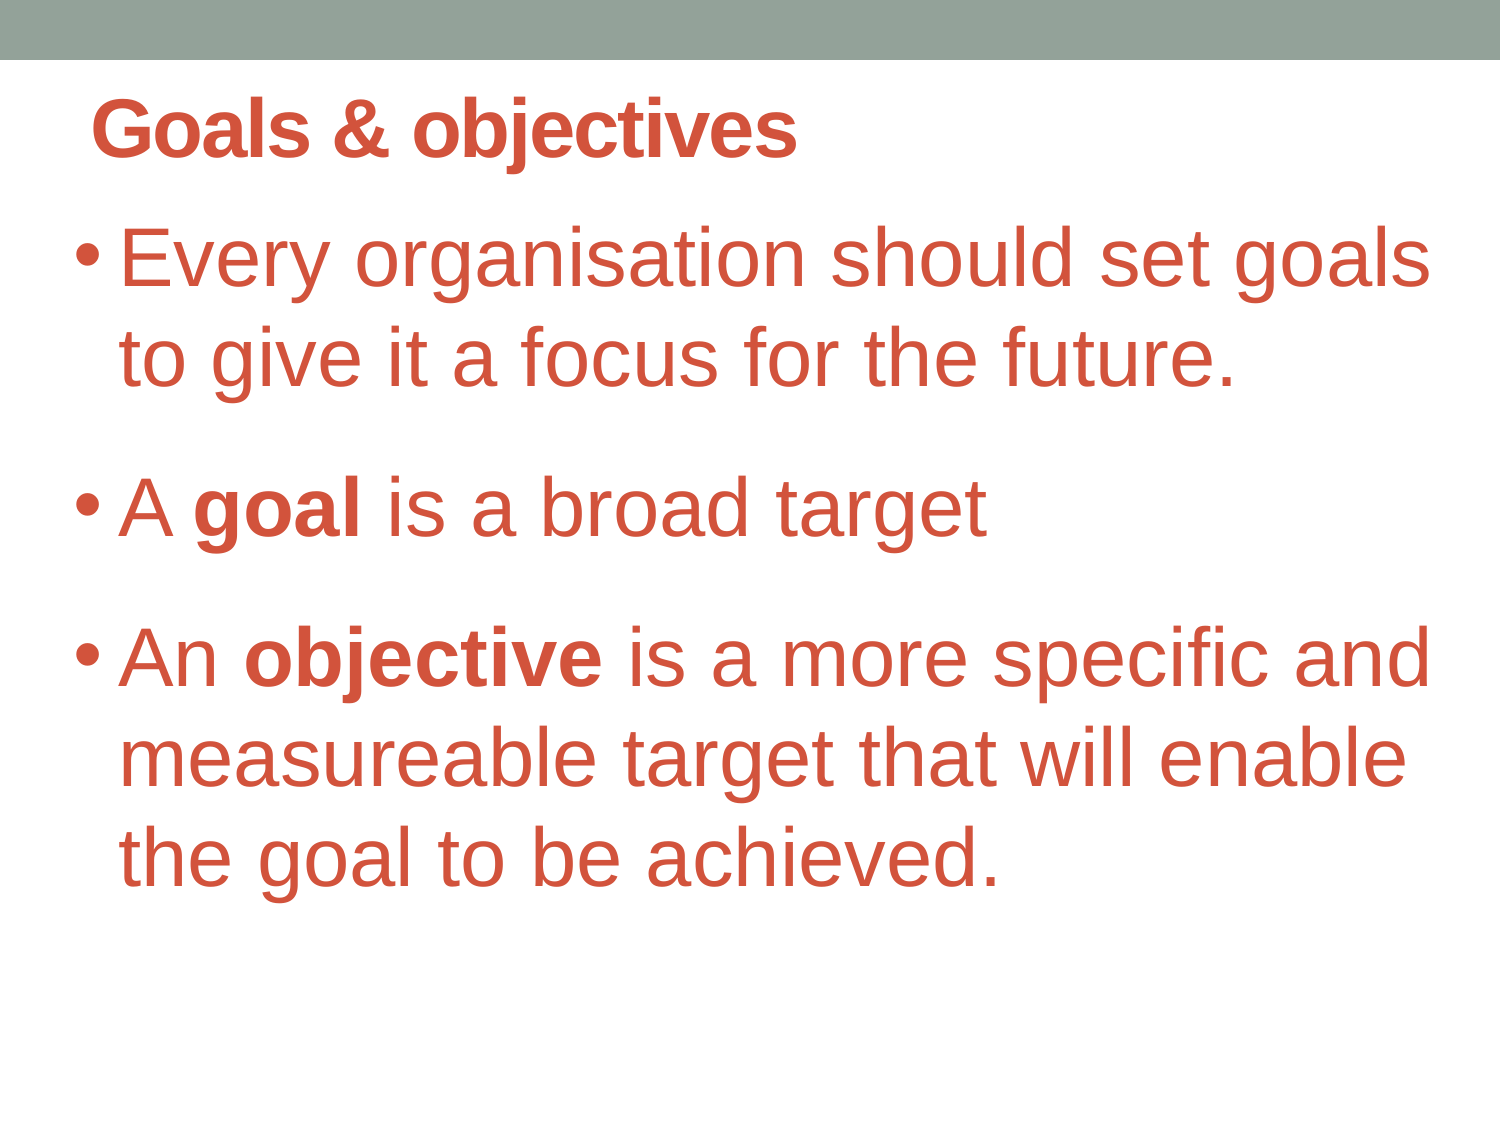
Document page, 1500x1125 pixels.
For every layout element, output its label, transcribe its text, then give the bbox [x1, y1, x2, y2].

text_box Every organisation should set goals to give it a focus for the future. A goal is a broad target An objective is a more specific and measureable target that will enable the goal to be achieved. [58, 196, 1453, 911]
title Goals & objectives [75, 42, 1425, 196]
